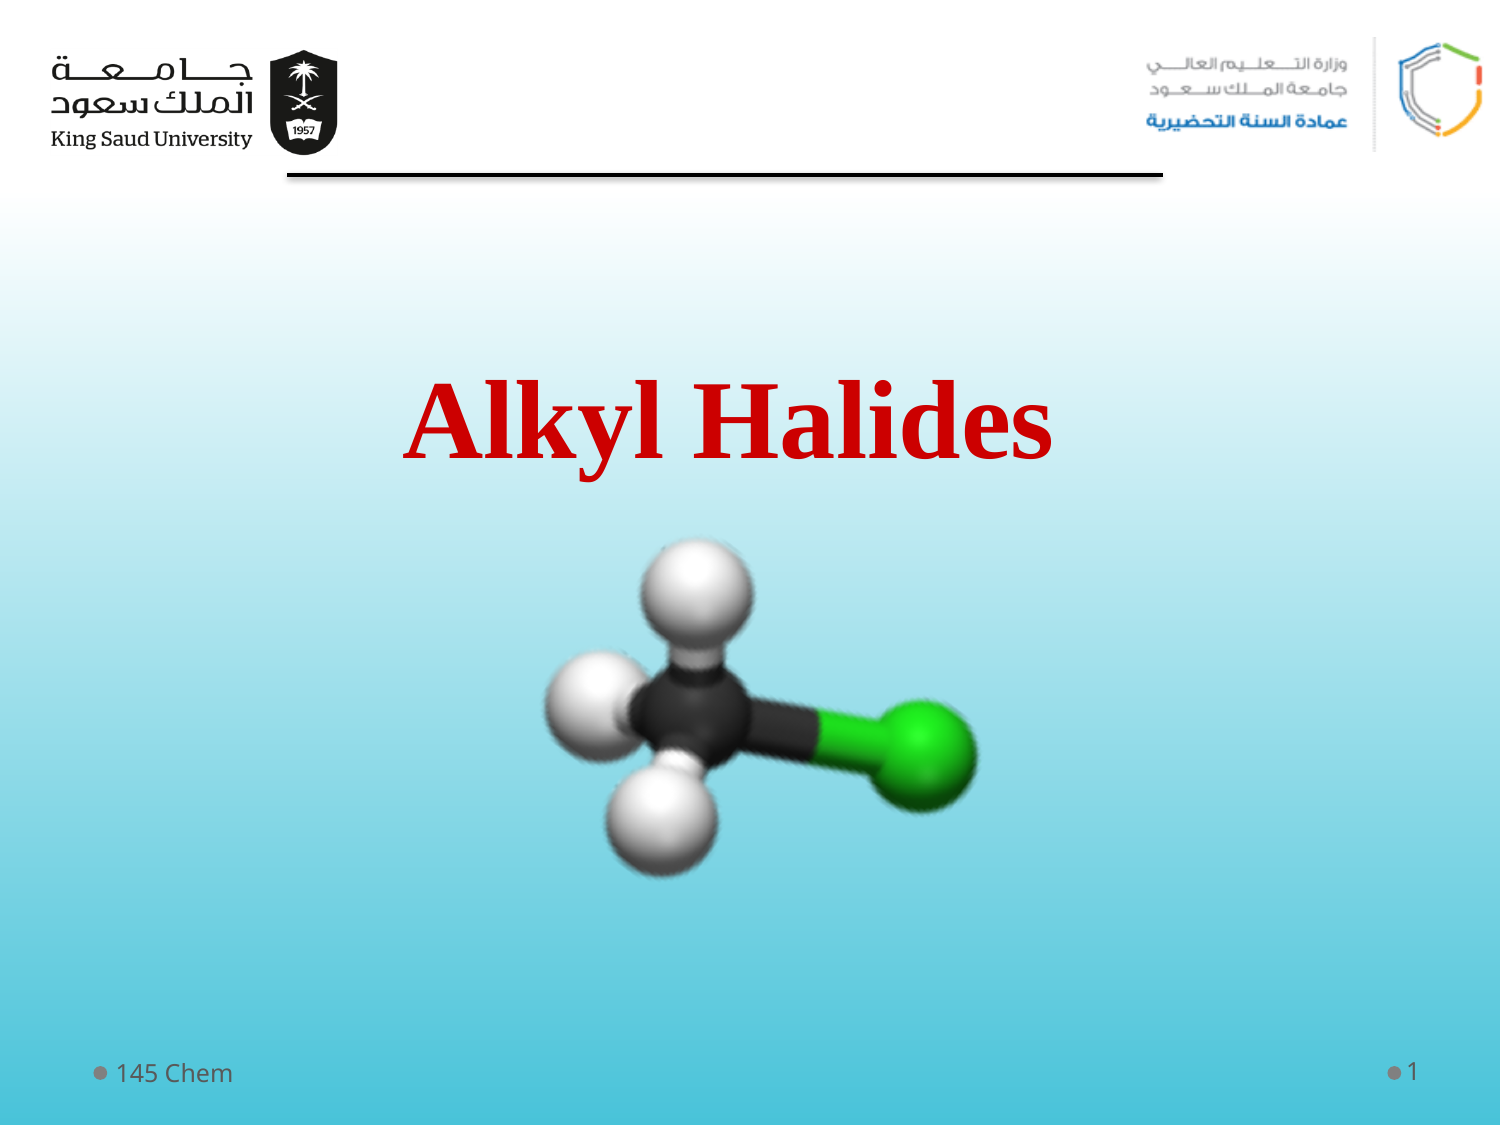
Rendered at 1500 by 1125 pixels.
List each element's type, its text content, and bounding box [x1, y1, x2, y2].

slide_number 1 [1401, 1042, 1494, 1103]
text_box Alkyl Halides [387, 338, 1071, 489]
footer 145 Chem [108, 1042, 576, 1103]
picture [465, 482, 1024, 1026]
picture [1087, 37, 1484, 152]
picture [49, 48, 338, 157]
